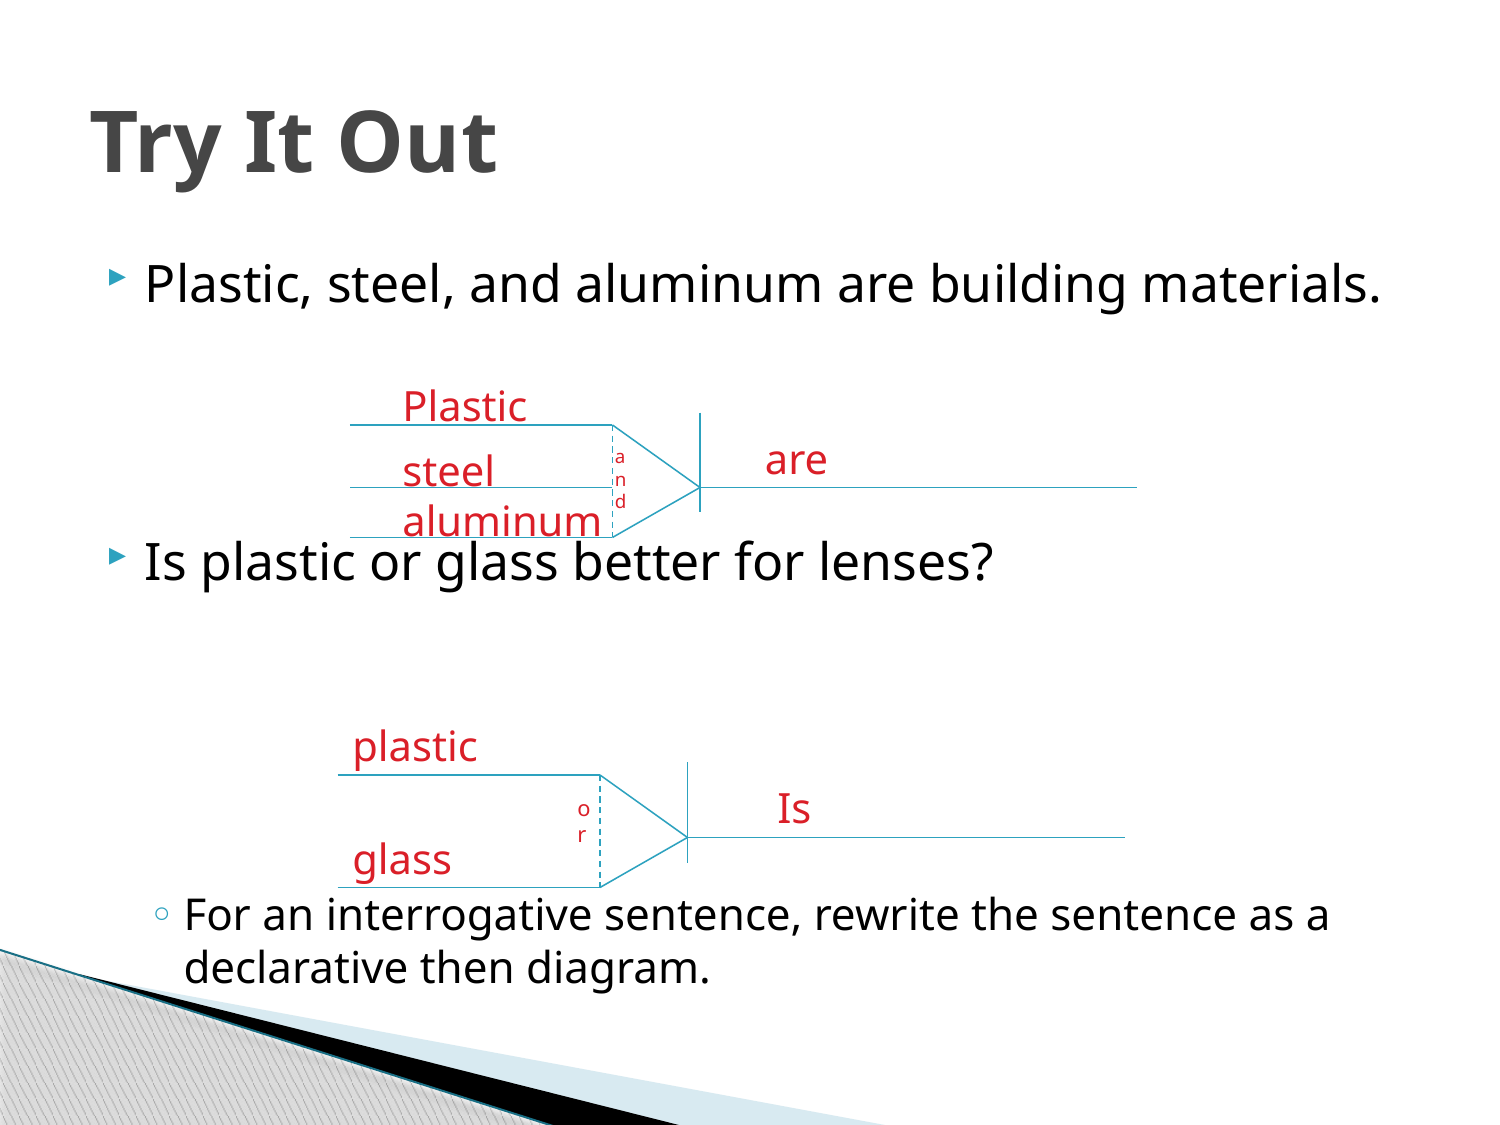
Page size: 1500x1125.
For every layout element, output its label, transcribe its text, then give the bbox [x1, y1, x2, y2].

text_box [668, 412, 1138, 538]
title Try It Out [75, 45, 1425, 233]
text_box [337, 712, 626, 891]
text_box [631, 762, 1126, 888]
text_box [349, 412, 381, 538]
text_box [387, 371, 663, 554]
list Plastic, steel, and aluminum are building materials. Is plastic or glass better for lenses? For an interrogative sentence, rewrite the sentence as a declarative then diagram. [75, 243, 1425, 1050]
